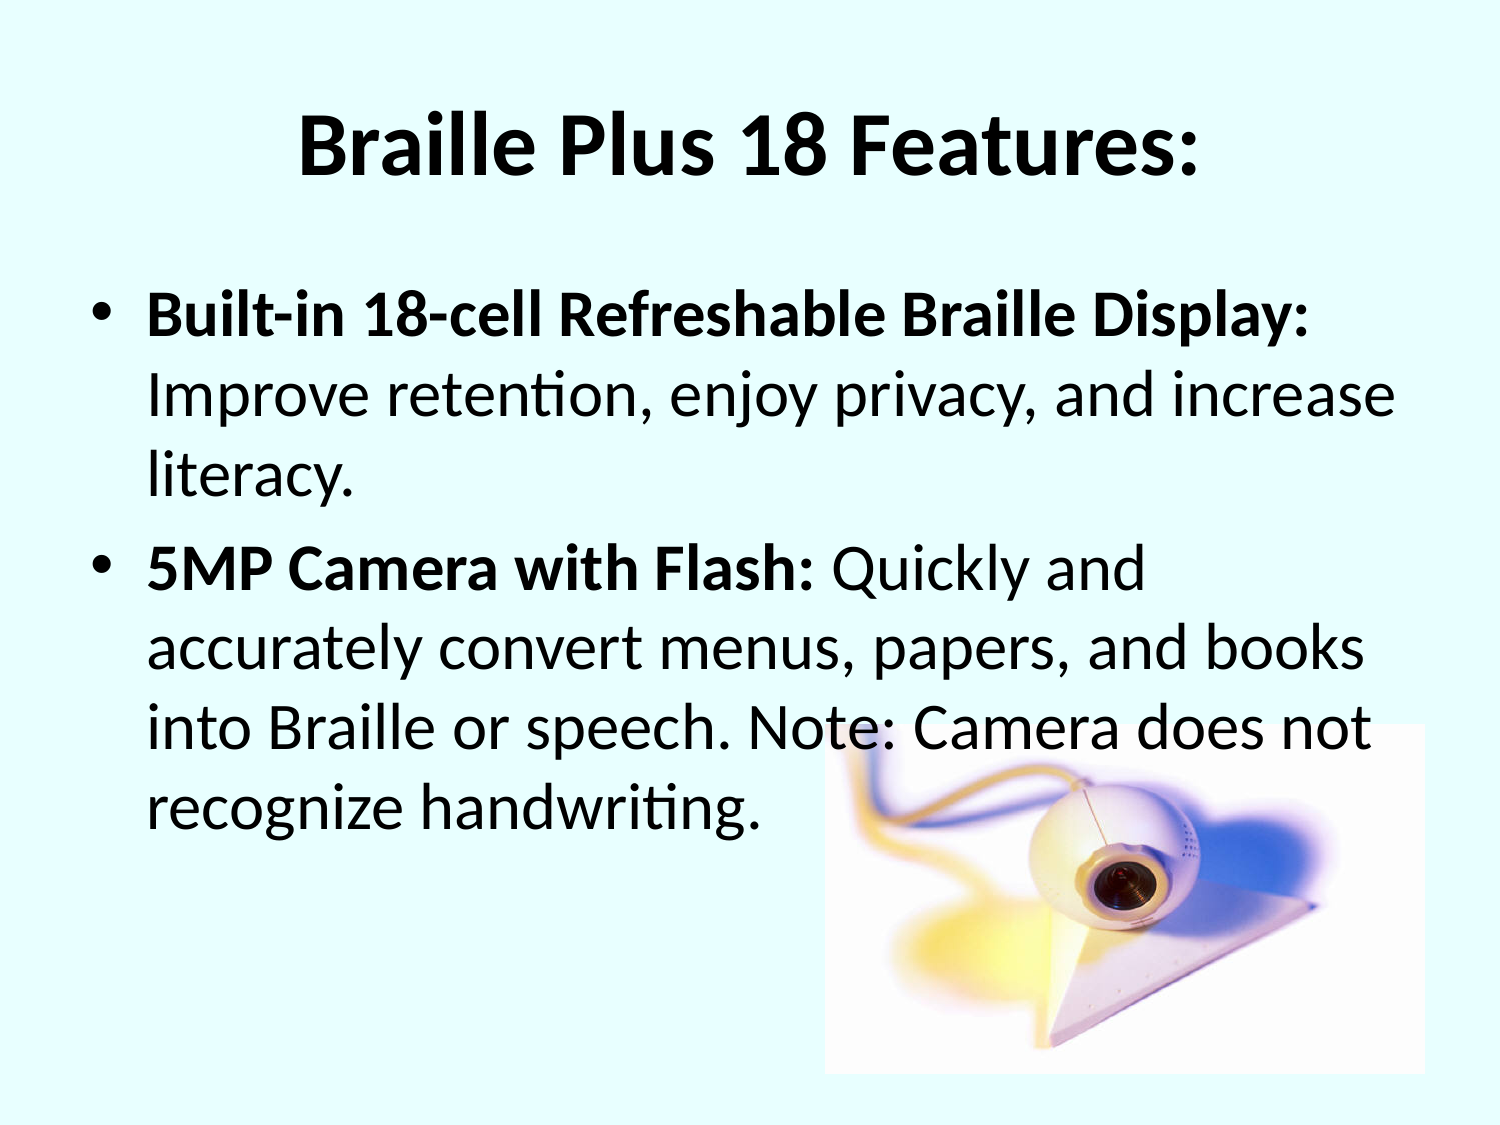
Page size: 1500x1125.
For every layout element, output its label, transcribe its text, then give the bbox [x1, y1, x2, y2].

list Built-in 18-cell Refreshable Braille Display: Improve retention, enjoy privacy, and increase literacy. 5MP Camera with Flash: Quickly and accurately convert menus, papers, and books into Braille or speech. Note: Camera does not recognize handwriting. [75, 262, 1425, 1005]
title Braille Plus 18 Features: [75, 45, 1425, 233]
picture [824, 724, 1426, 1074]
